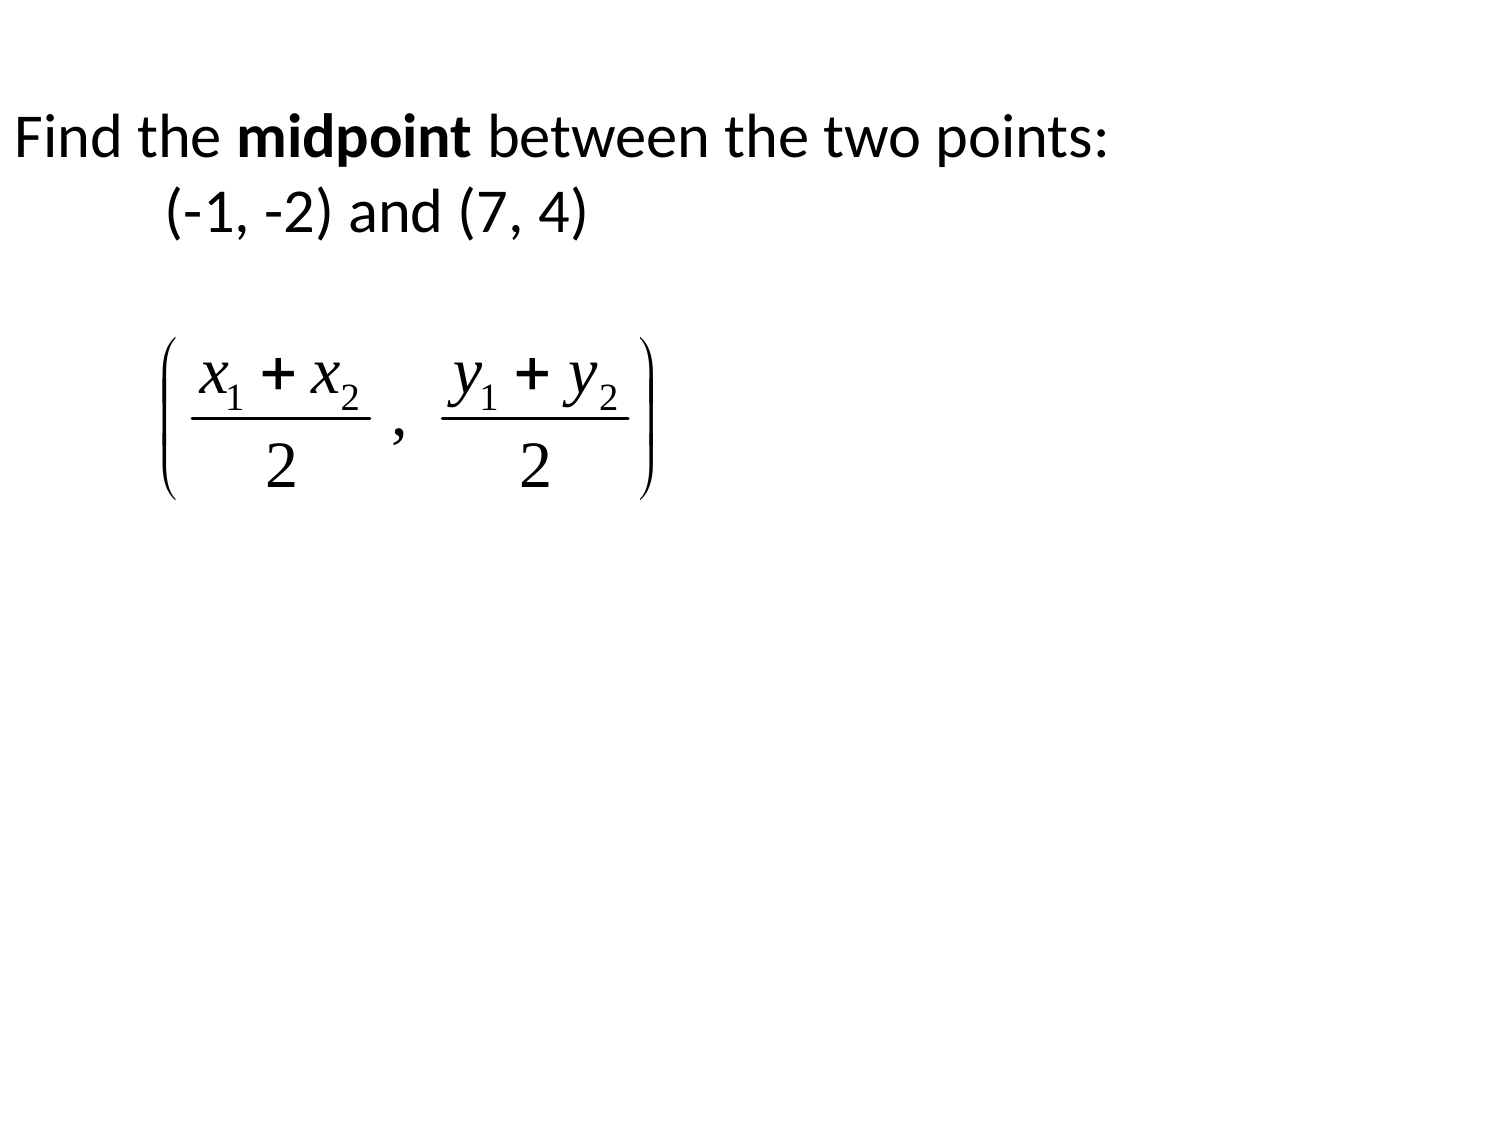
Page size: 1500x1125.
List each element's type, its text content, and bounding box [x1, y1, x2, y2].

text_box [149, 324, 674, 513]
text_box Find the midpoint between the two points: (-1, -2) and (7, 4) [0, 87, 1500, 253]
